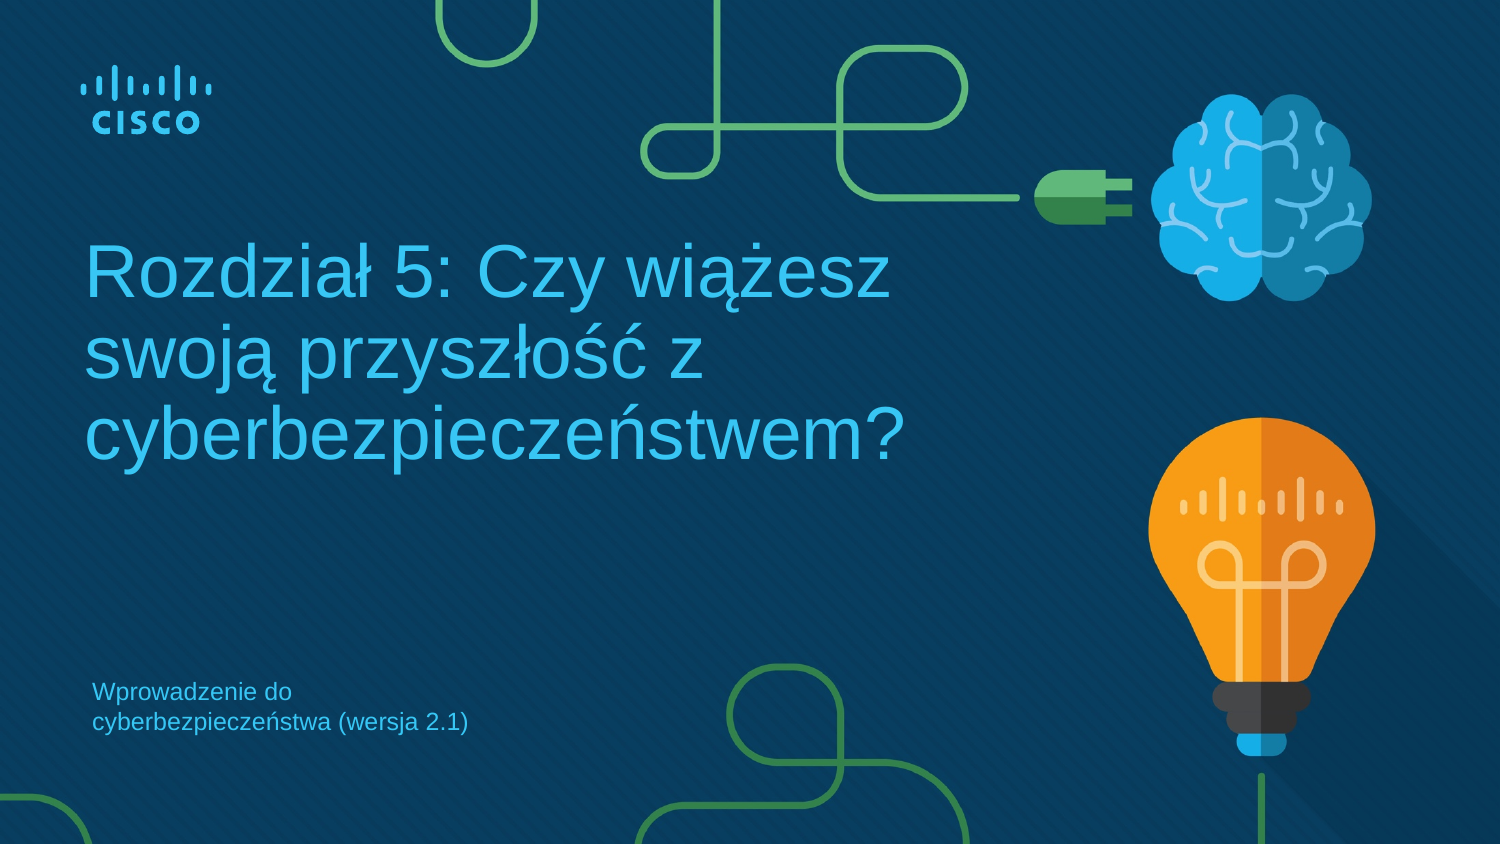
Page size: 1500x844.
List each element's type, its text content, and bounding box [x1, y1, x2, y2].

picture [0, 0, 1500, 844]
title Rozdział 5: Czy wiążesz swoją przyszłość z cyberbezpieczeństwem? [69, 377, 1047, 484]
subtitle Wprowadzenie do cyberbezpieczeństwa (wersja 2.1) [77, 624, 499, 773]
